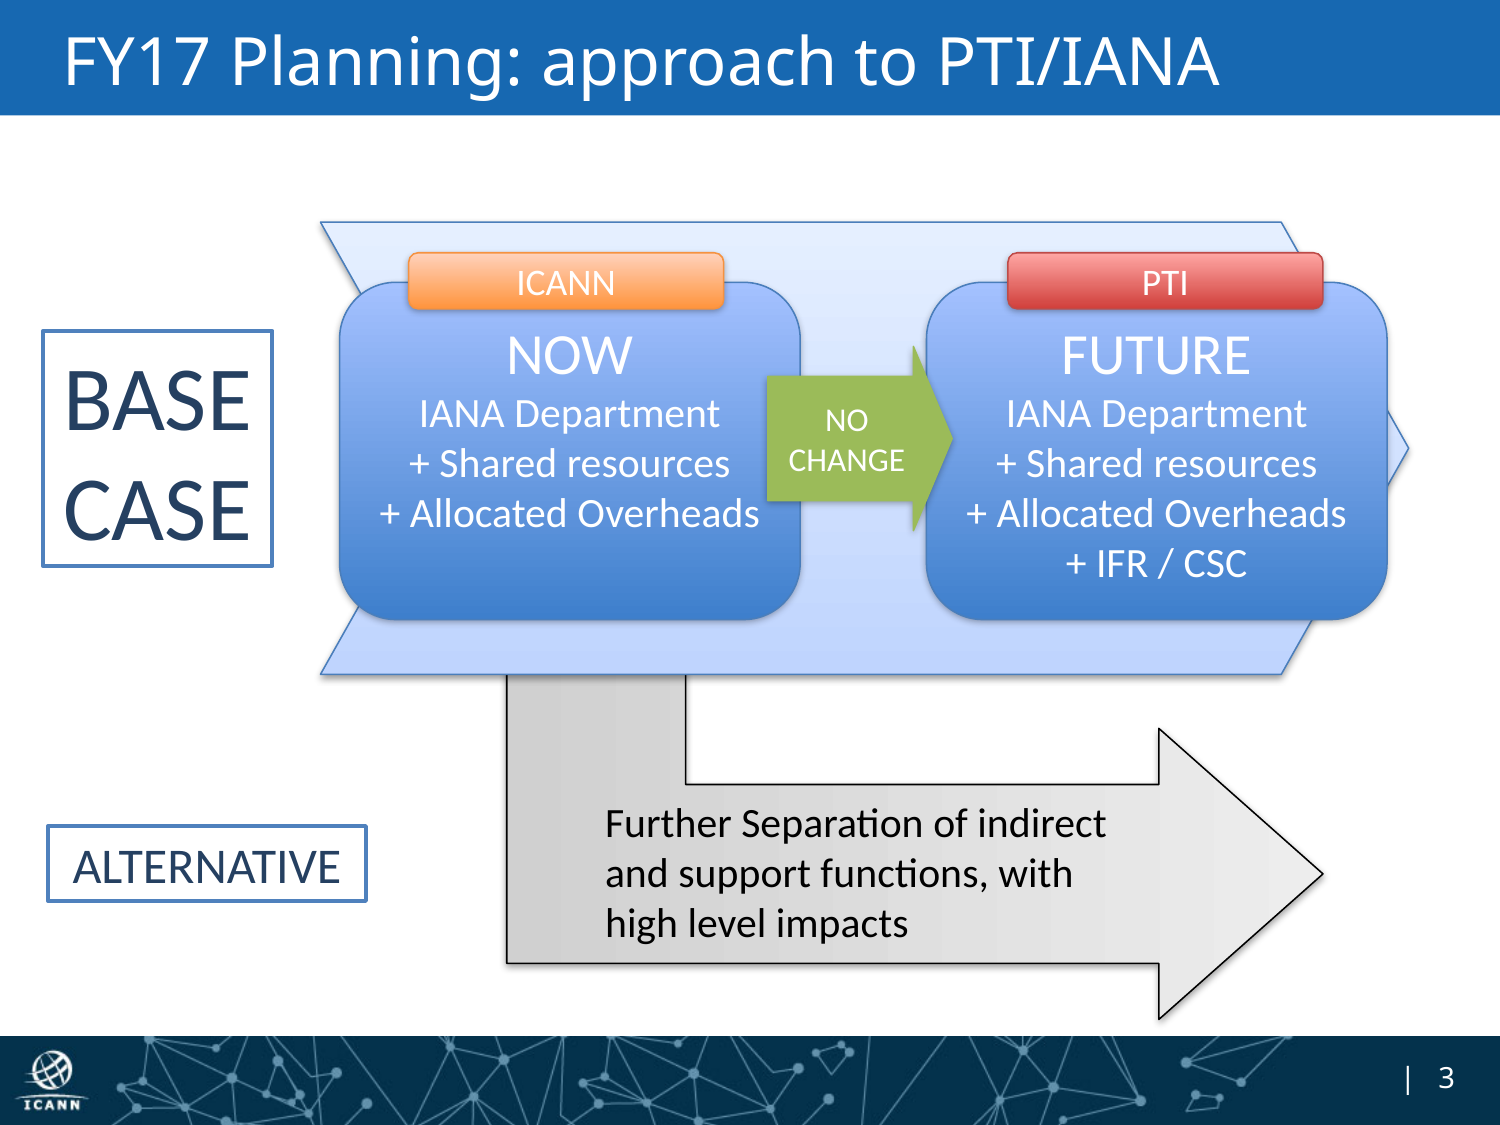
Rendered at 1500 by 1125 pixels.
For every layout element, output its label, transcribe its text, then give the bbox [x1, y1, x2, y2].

text_box Further Separation of indirect and support functions, with high level impacts [590, 787, 1154, 953]
text_box [319, 508, 1309, 676]
text_box BASE CASE [41, 329, 274, 568]
text_box NOW IANA Department + Shared resources + Allocated Overheads [338, 281, 801, 621]
text_box ICANN [407, 251, 725, 310]
text_box [505, 684, 1324, 1021]
text_box ALTERNATIVE [46, 824, 368, 903]
title FY17 Planning: approach to PTI/IANA [0, 0, 1500, 116]
text_box [319, 221, 1299, 374]
text_box [1392, 417, 1410, 480]
picture [0, 1036, 1500, 1125]
text_box NO CHANGE [767, 345, 953, 532]
text_box PTI [1007, 251, 1324, 310]
text_box FUTURE IANA Department + Shared resources + Allocated Overheads + IFR / CSC [925, 281, 1388, 621]
